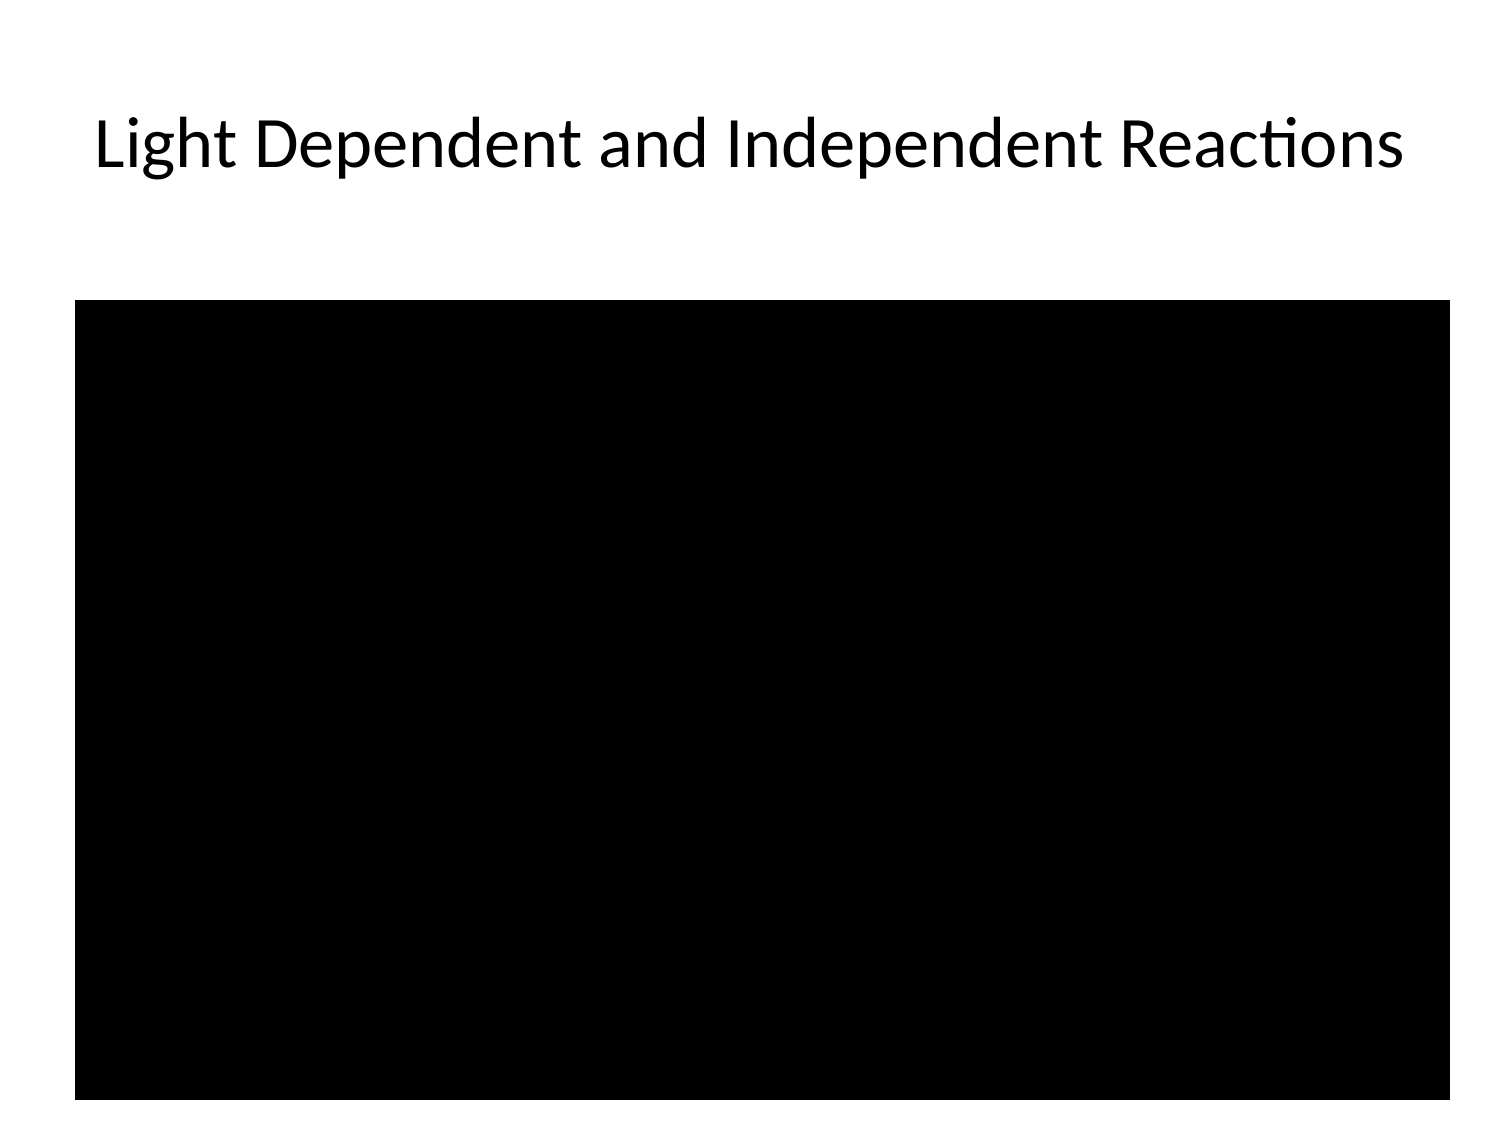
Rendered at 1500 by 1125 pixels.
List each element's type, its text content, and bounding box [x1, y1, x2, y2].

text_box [74, 299, 1451, 1101]
title Light Dependent and Independent Reactions [75, 45, 1425, 233]
